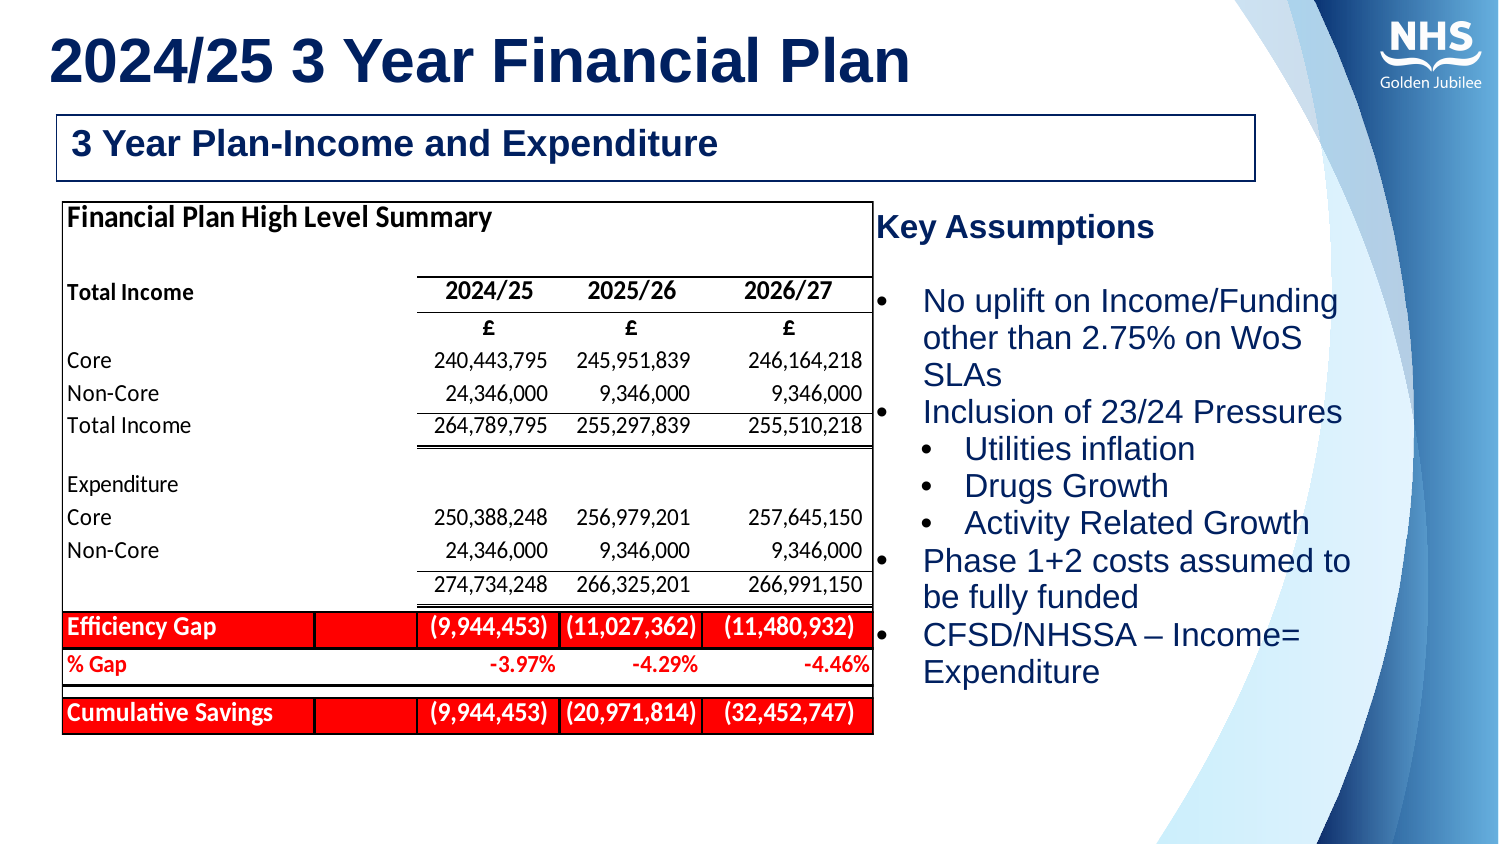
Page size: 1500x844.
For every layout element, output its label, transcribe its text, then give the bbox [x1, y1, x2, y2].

table_header 3 Year Plan-Income and Expenditure [57, 116, 1254, 180]
picture [61, 200, 876, 737]
table_header Key Assumptions No uplift on Income/Funding other than 2.75% on WoS SLAs Inclusion of 23/24 Pressures Utilities inflation Drugs Growth Activity Related Growth Phase 1+2 costs assumed to be fully funded CFSD/NHSSA – Income= Expenditure [877, 201, 1397, 735]
title 2024/25 3 Year Financial Plan [49, 23, 1064, 95]
picture [1380, 21, 1482, 92]
